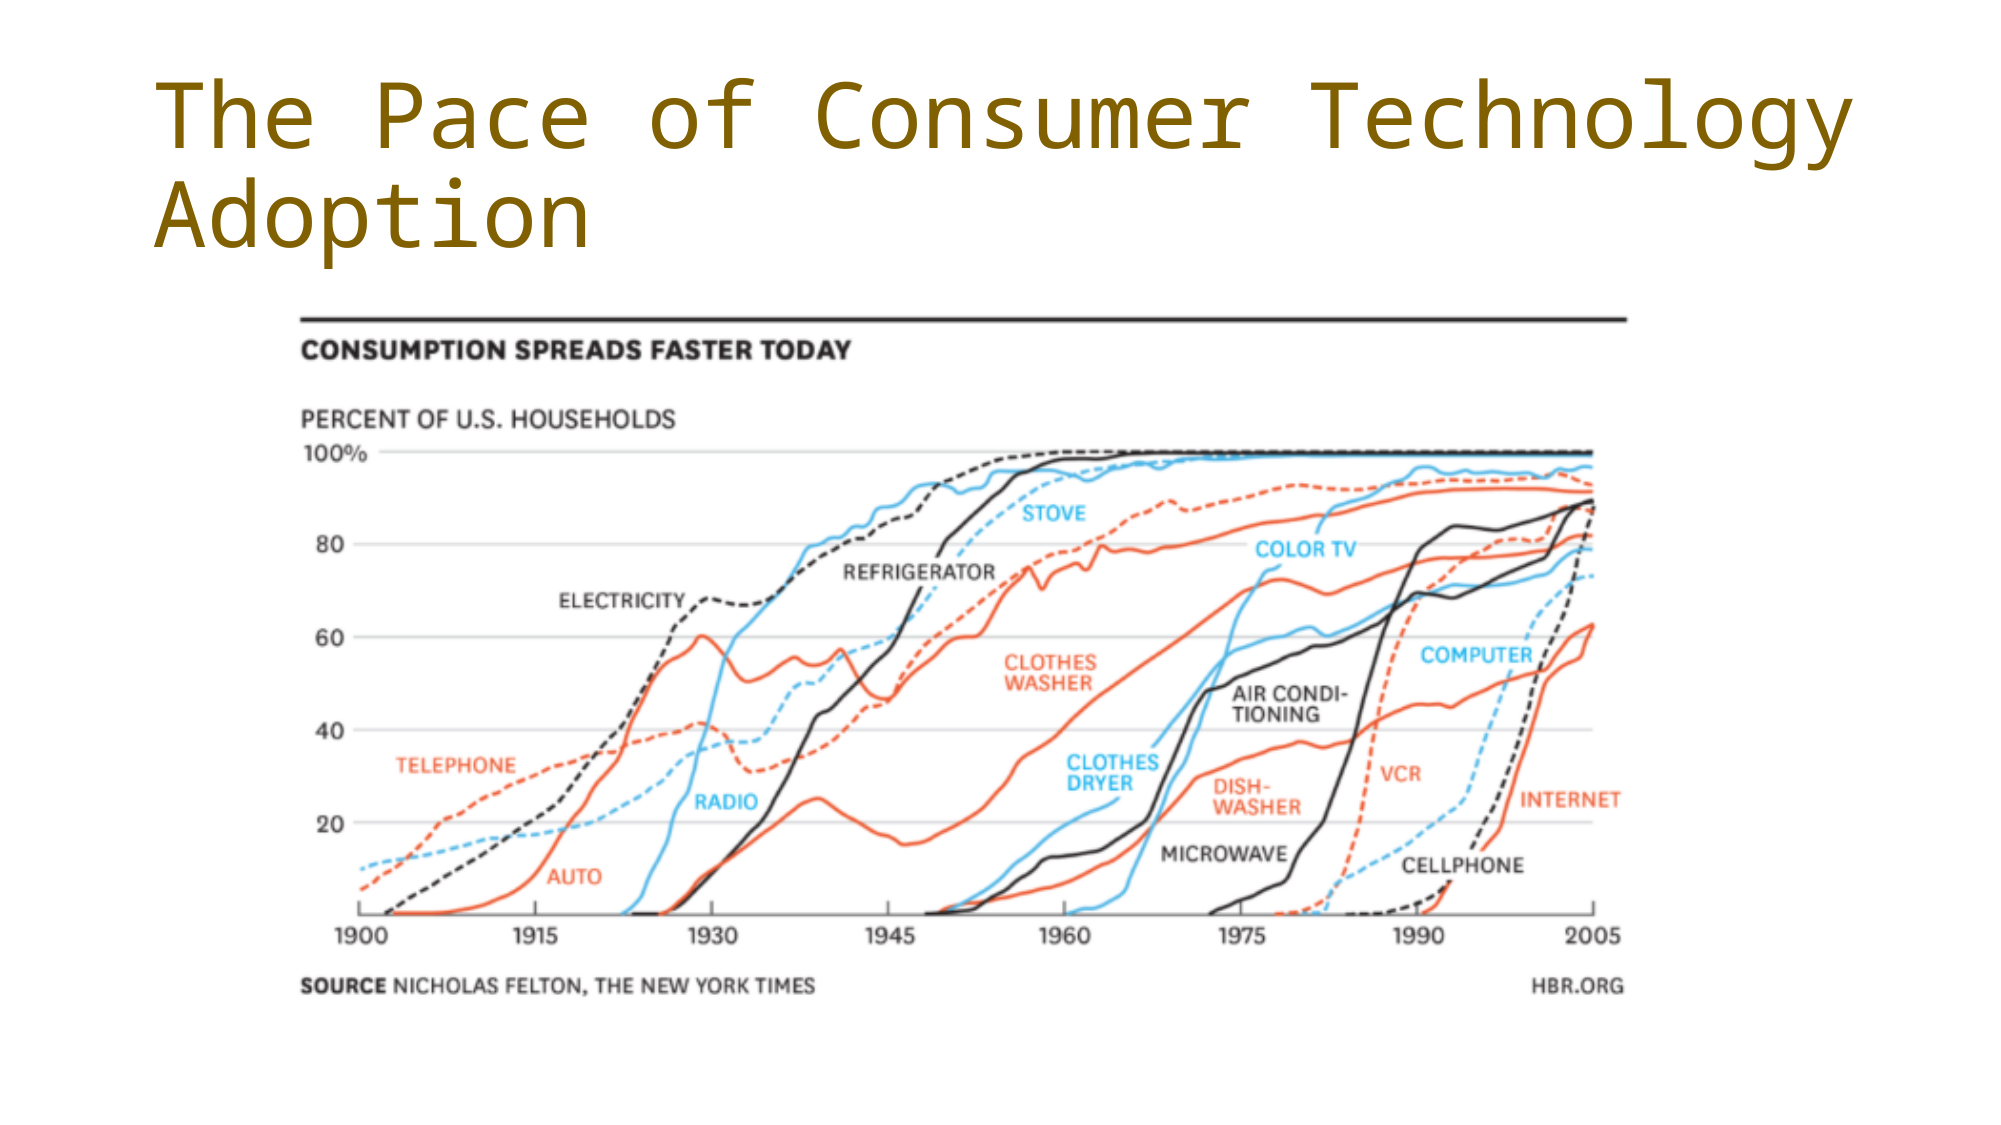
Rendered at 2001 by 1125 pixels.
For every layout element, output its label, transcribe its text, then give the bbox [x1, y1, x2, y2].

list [272, 299, 1728, 1014]
title The Pace of Consumer Technology Adoption [137, 59, 1952, 278]
